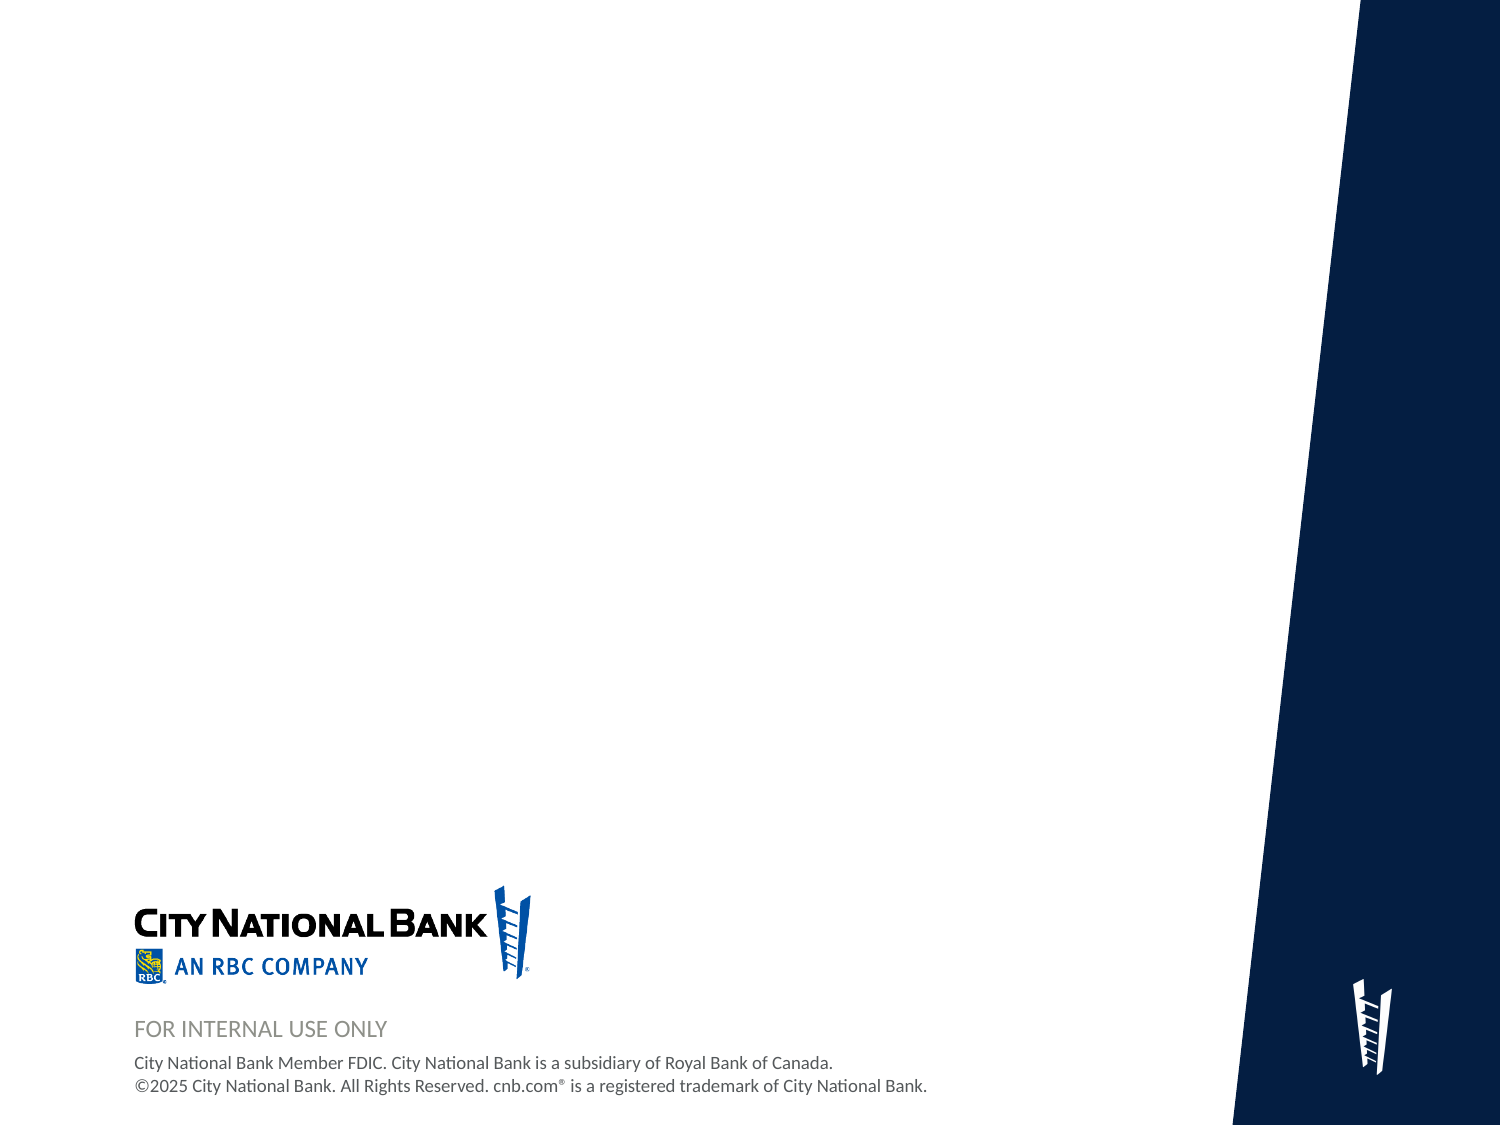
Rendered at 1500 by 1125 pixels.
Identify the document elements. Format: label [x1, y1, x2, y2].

picture [134, 885, 531, 984]
picture [1353, 979, 1392, 1075]
